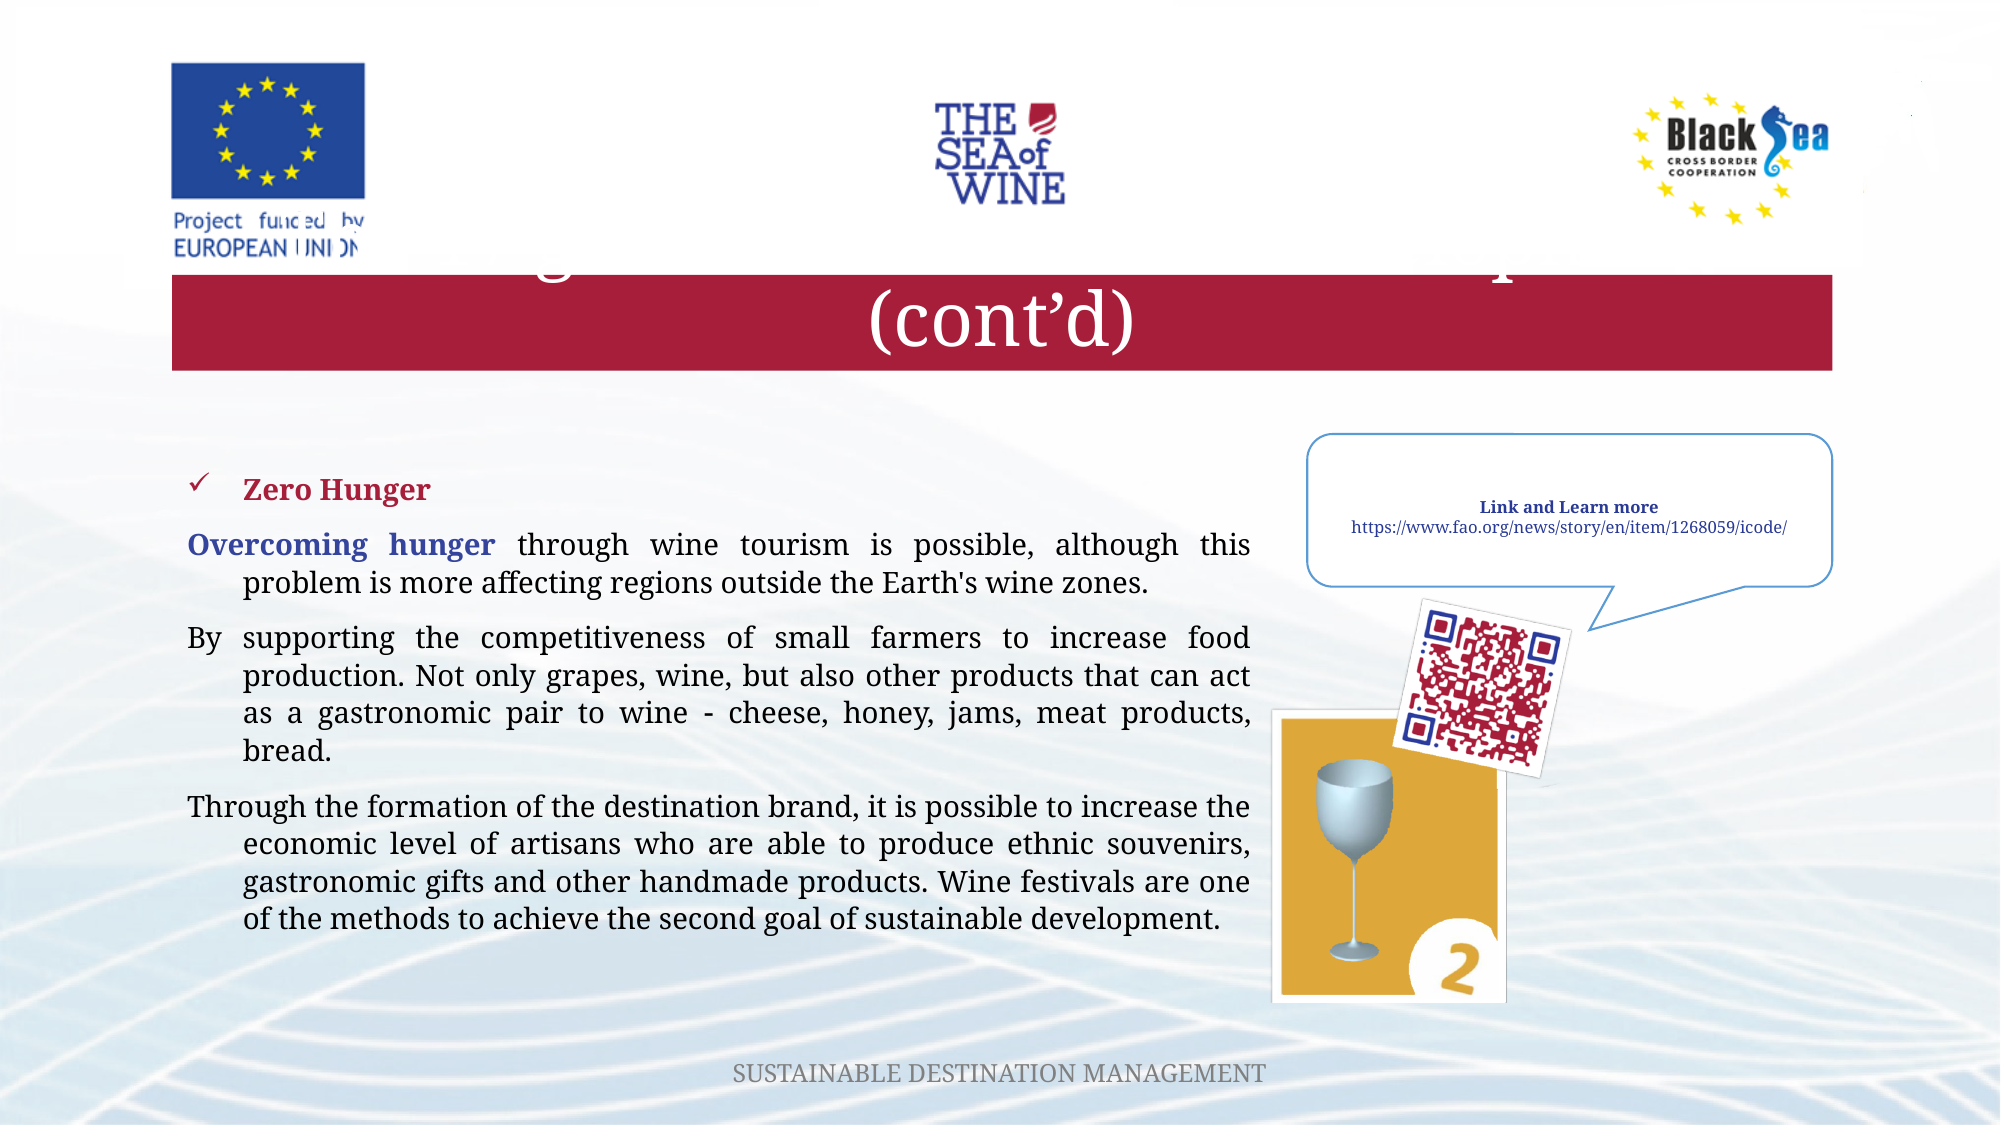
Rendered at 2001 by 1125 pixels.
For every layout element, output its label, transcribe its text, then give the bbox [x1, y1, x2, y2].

title The 17 goals of sustainable development (cont’d) [172, 274, 1833, 371]
text_box Link and Learn more https://www.fao.org/news/story/en/item/1268059/icode/ [1306, 432, 1834, 632]
list Zero Hunger Overcoming hunger through wine tourism is possible, although this problem is more affecting regions outside the Earth's wine zones. By supporting the competitiveness of small farmers to increase food production. Not only grapes, wine, but also other products that can act as a gastronomic pair to wine  cheese, honey, jams, meat products, bread. Through the formation of the destination brand, it is possible to increase the economic level of artisans who are able to produce ethnic souvenirs, gastronomic gifts and other handmade products. Wine festivals are one of the methods to achieve the second goal of sustainable development. [172, 441, 1268, 963]
picture [0, 0, 2001, 1125]
footer SUSTAINABLE DESTINATION MANAGEMENT [662, 1042, 1338, 1103]
